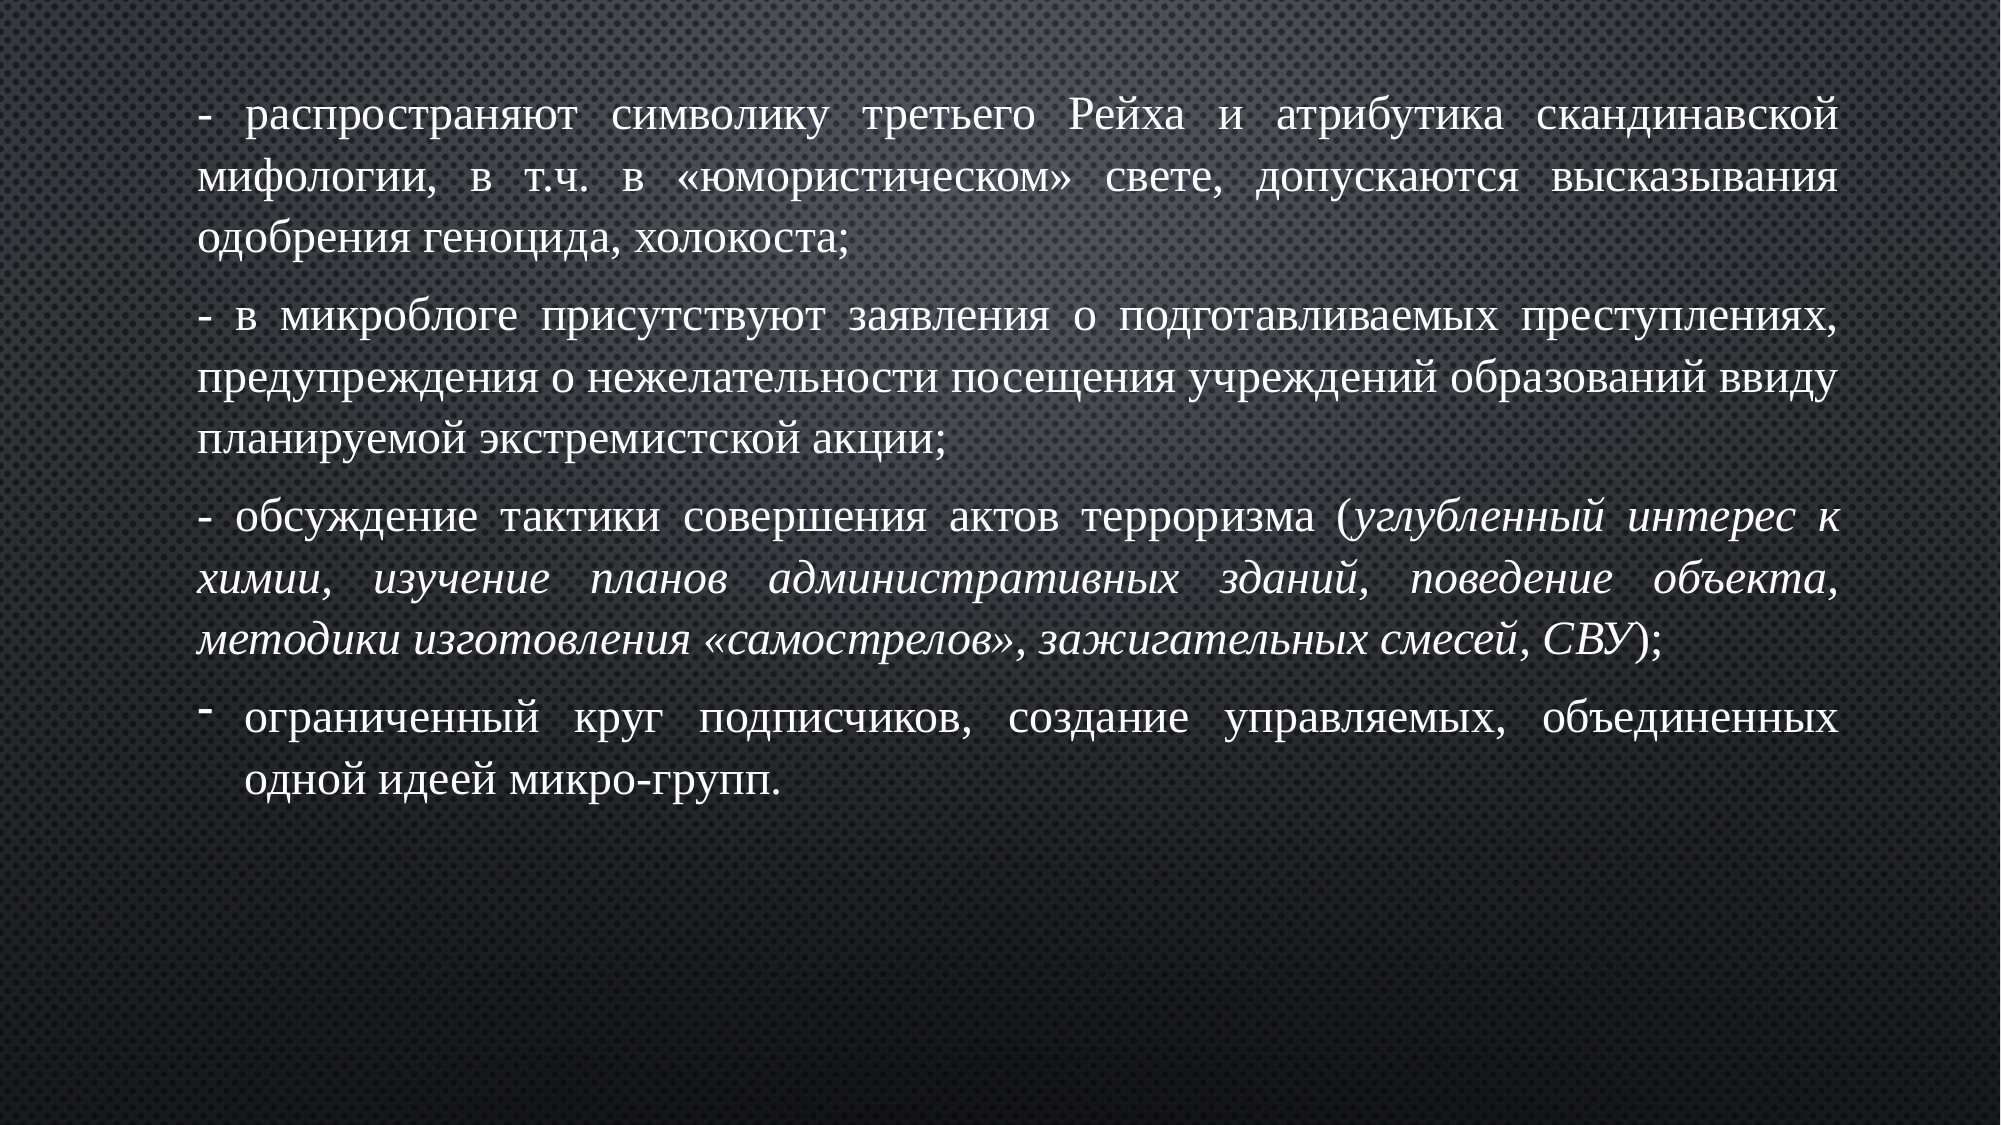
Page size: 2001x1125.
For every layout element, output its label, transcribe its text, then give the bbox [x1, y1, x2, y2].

text_box - распространяют символику третьего Рейха и атрибутика скандинавской мифологии, в т.ч. в «юмористическом» свете, допускаются высказывания одобрения геноцида, холокоста; - в микроблоге присутствуют заявления о подготавливаемых преступлениях, предупреждения о нежелательности посещения учреждений образований ввиду планируемой экстремистской акции; - обсуждение тактики совершения актов терроризма (углубленный интерес к химии, изучение планов административных зданий, поведение объекта, методики изготовления «самострелов», зажигательных смесей, СВУ); ограниченный круг подписчиков, создание управляемых, объединенных одной идеей микро-групп. [182, 70, 1857, 812]
